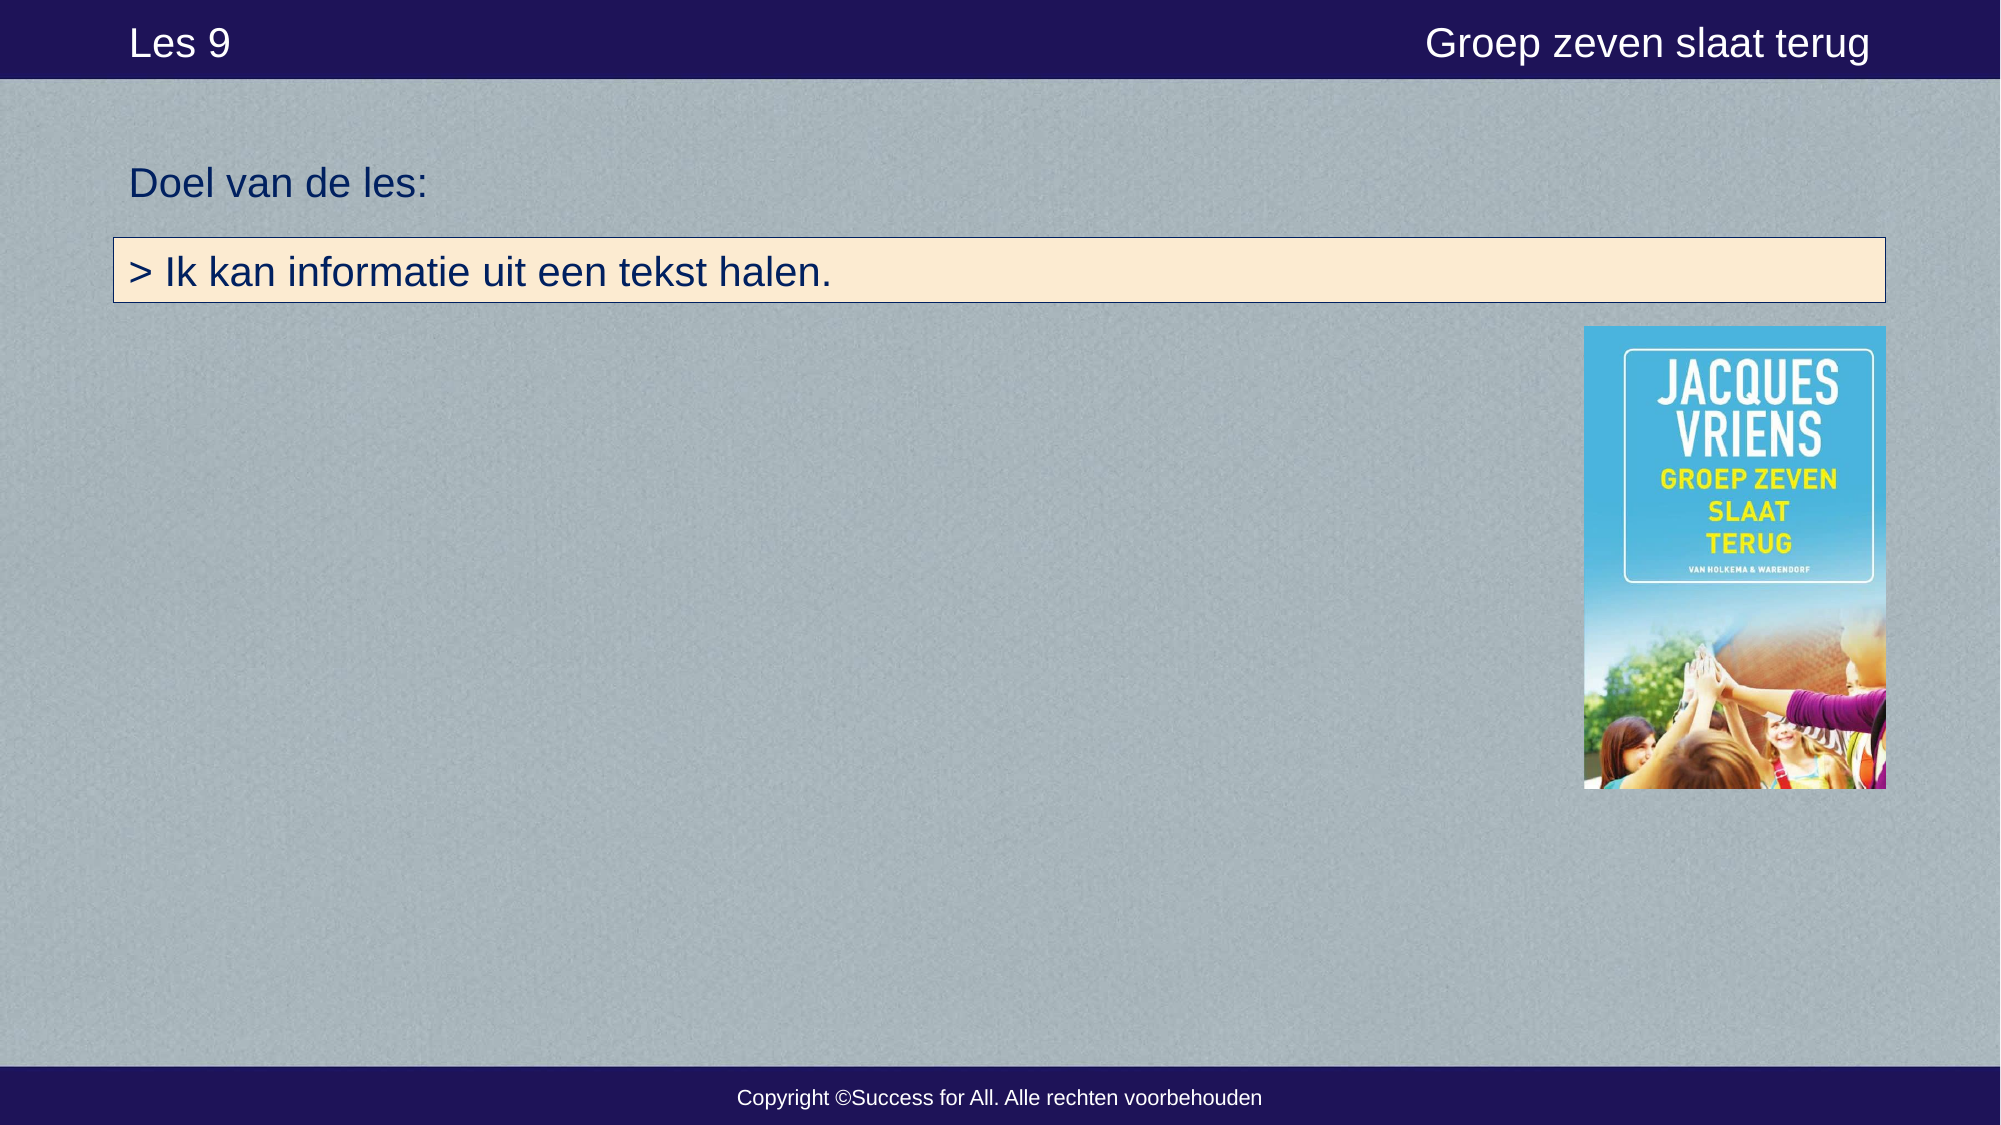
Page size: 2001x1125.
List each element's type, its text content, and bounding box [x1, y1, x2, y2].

text_box Les 9 [114, 8, 354, 73]
text_box Doel van de les: [113, 148, 1635, 214]
text_box Groep zeven slaat terug [999, 8, 1886, 73]
text_box Copyright ©Success for All. Alle rechten voorbehouden [0, 1076, 2000, 1125]
picture [0, 0, 2001, 1125]
text_box > Ik kan informatie uit een tekst halen. [113, 237, 1886, 303]
